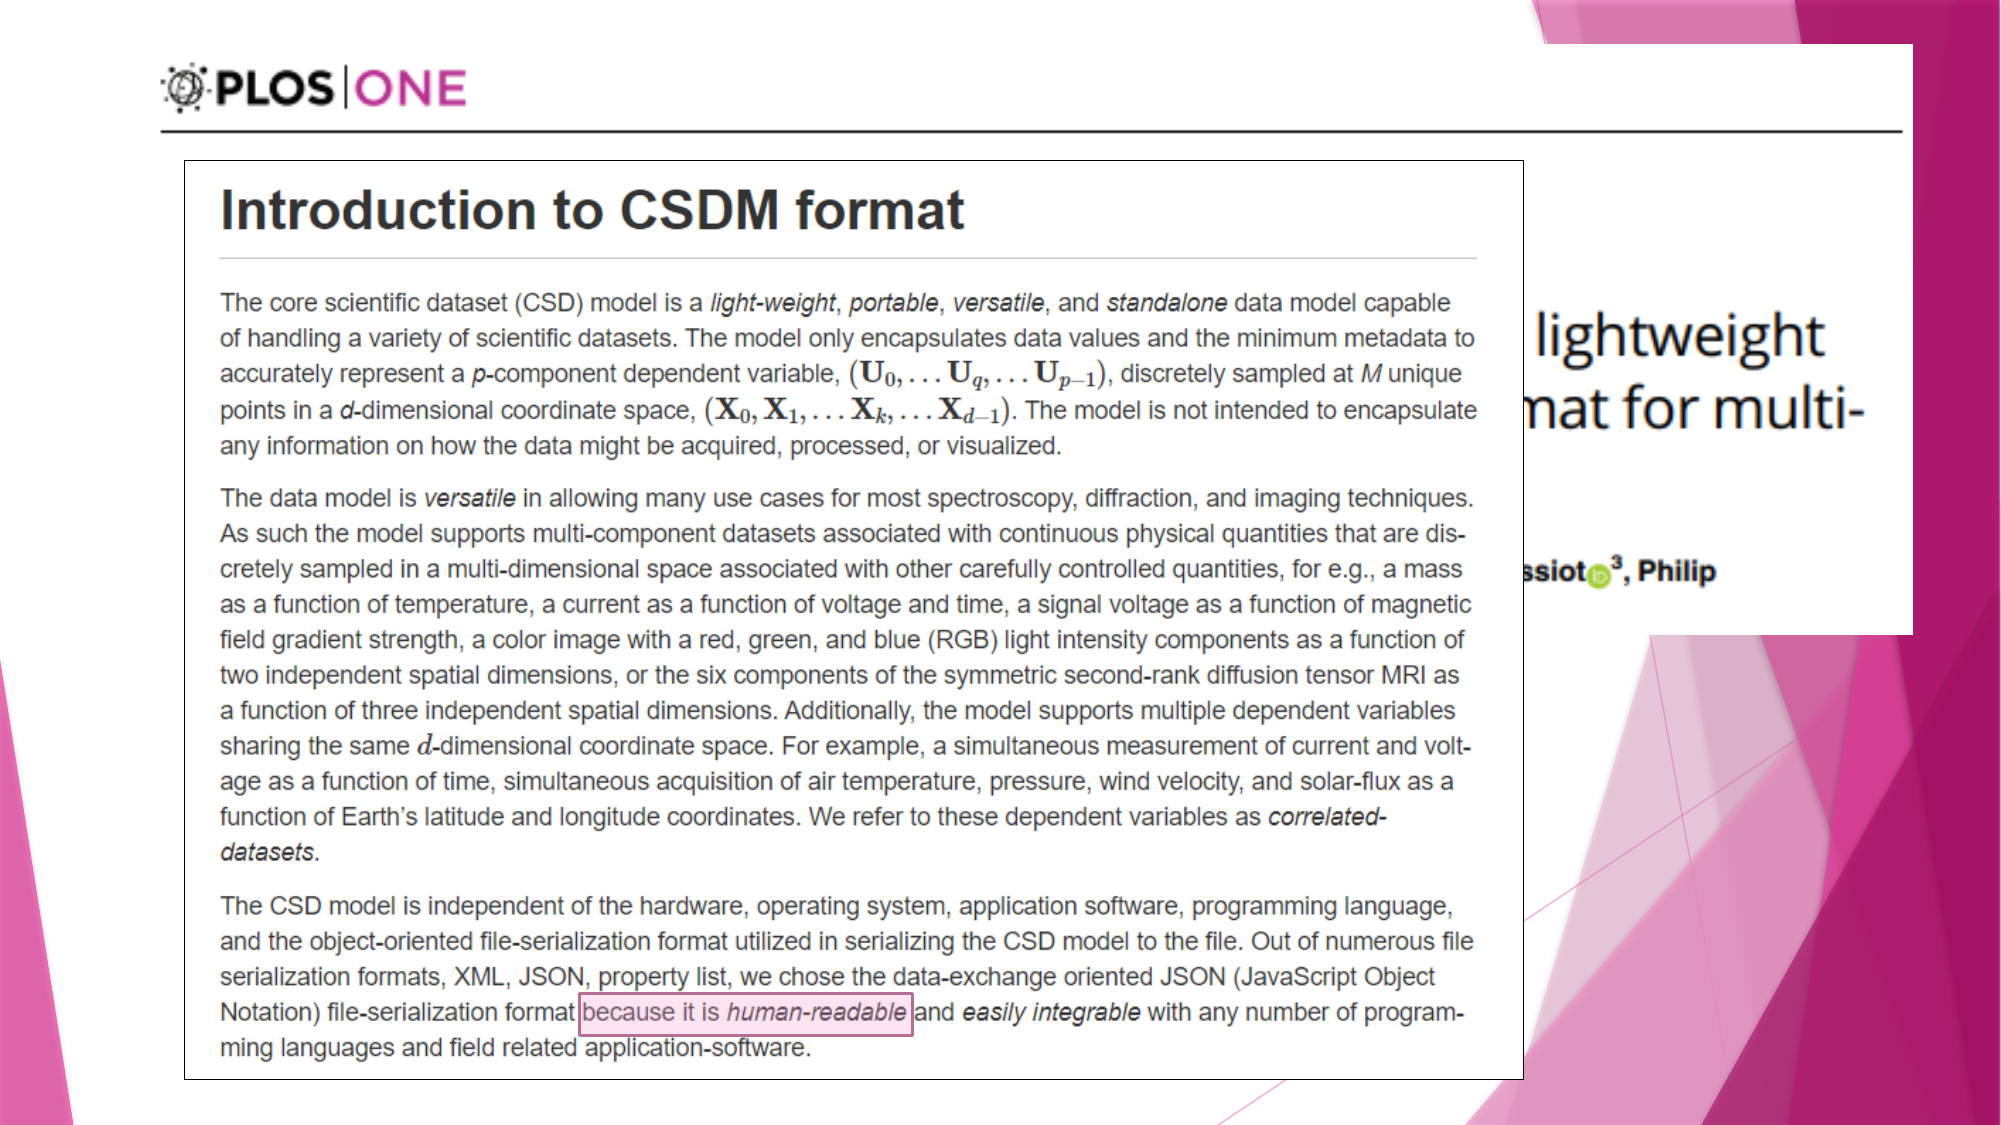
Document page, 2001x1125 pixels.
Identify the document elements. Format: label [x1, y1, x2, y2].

picture [183, 160, 1525, 1080]
list [146, 44, 1914, 636]
